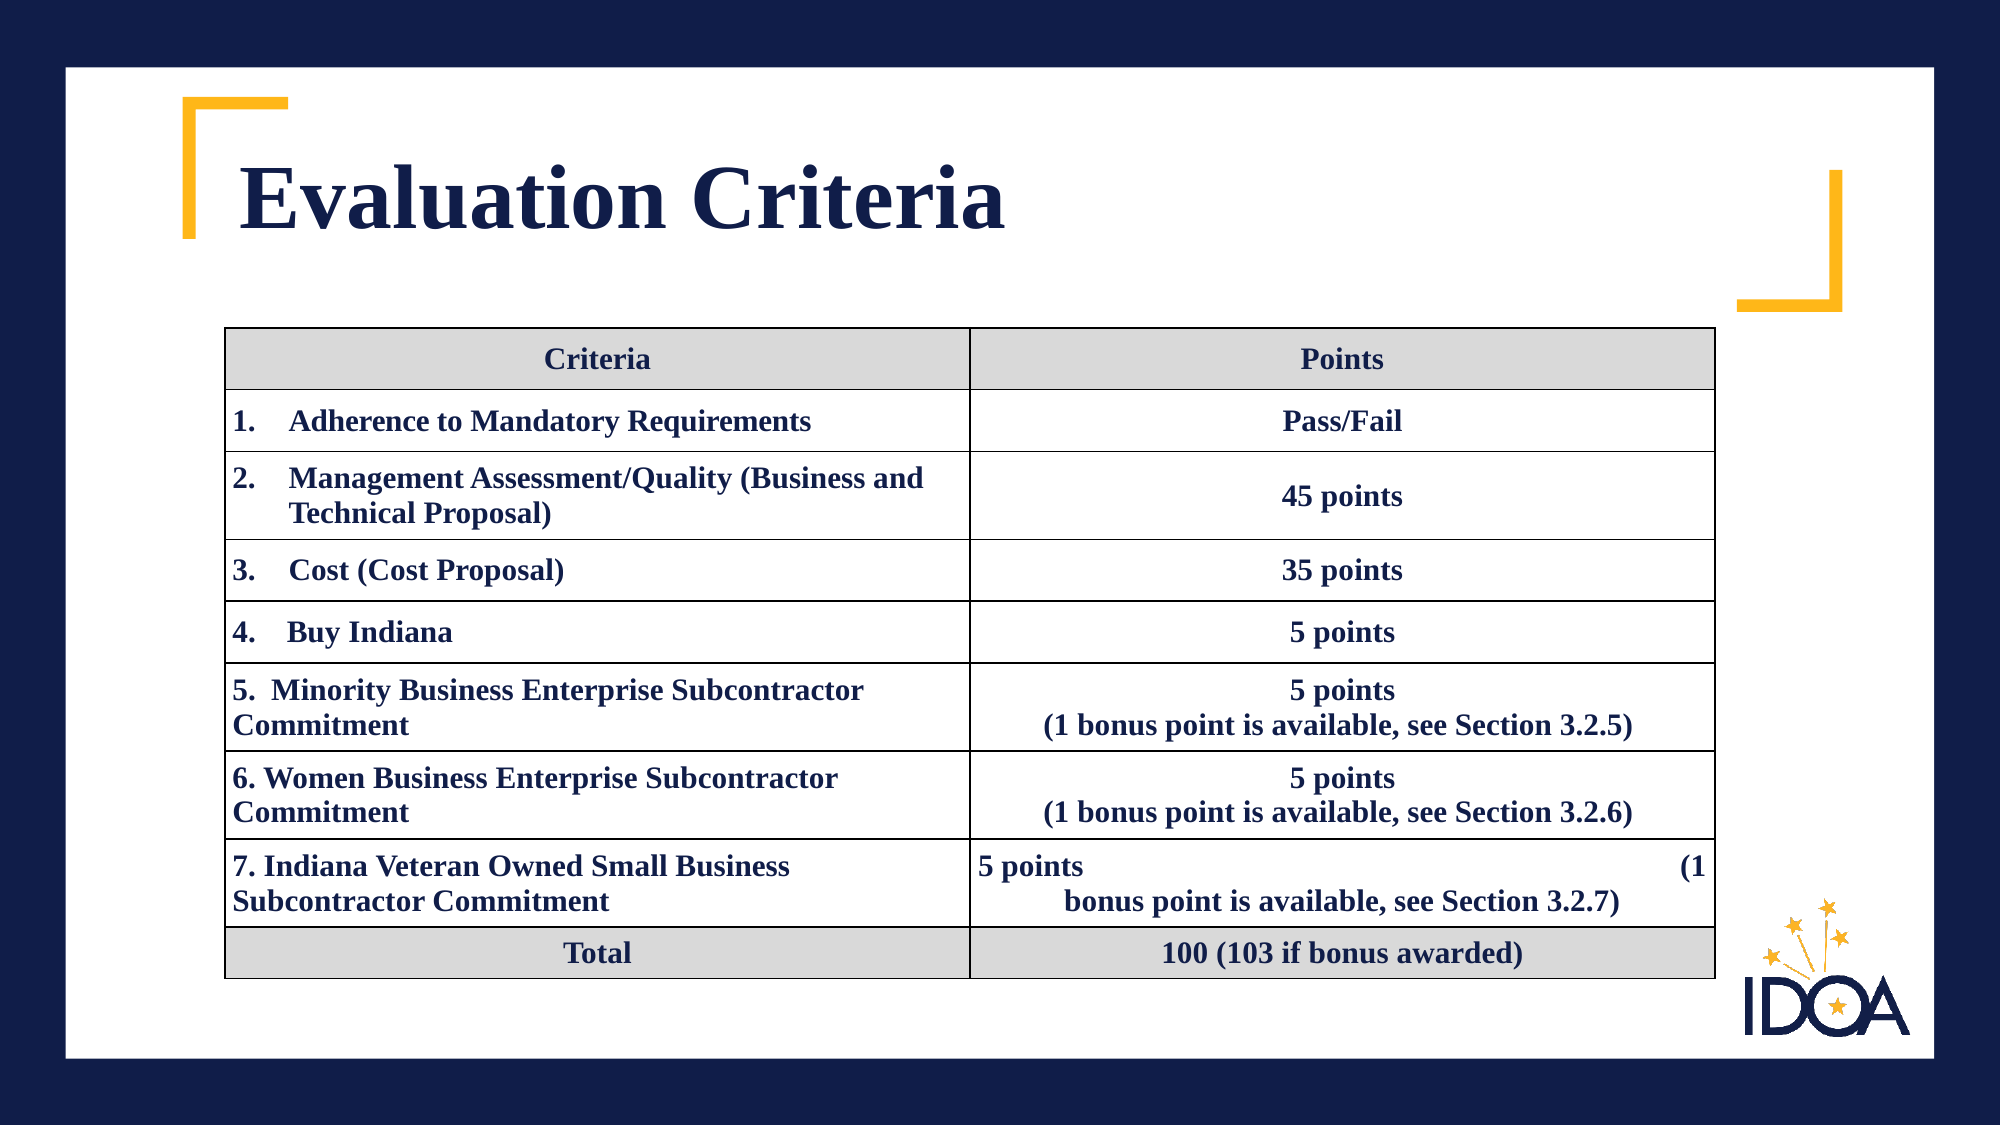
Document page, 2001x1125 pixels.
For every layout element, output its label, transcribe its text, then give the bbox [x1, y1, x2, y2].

table_cell 100 (103 if bonus awarded) [971, 928, 1714, 978]
table_cell 5 points (1 bonus point is available, see Section 3.2.5) [971, 664, 1714, 750]
table_cell 5 points (1 bonus point is available, see Section 3.2.6) [971, 752, 1714, 838]
table_cell Adherence to Mandatory Requirements [226, 390, 969, 451]
table_header Points [971, 329, 1714, 389]
table_cell 35 points [971, 540, 1714, 600]
table_cell 5. Minority Business Enterprise Subcontractor Commitment [226, 664, 969, 750]
table_cell 4. Buy Indiana [226, 602, 969, 662]
table_cell Total [226, 928, 969, 978]
table_cell Cost (Cost Proposal) [226, 540, 969, 600]
table_cell 7. Indiana Veteran Owned Small Business Subcontractor Commitment [226, 840, 969, 926]
table_cell 6. Women Business Enterprise Subcontractor Commitment [226, 752, 969, 838]
table_cell 5 points [971, 602, 1714, 662]
table_cell Management Assessment/Quality (Business and Technical Proposal) [226, 452, 969, 539]
picture [1702, 857, 1959, 1114]
title Evaluation Criteria [225, 142, 1800, 279]
table_cell 45 points [971, 452, 1714, 539]
table_cell 5 points (1 bonus point is available, see Section 3.2.7) [971, 840, 1714, 926]
table_header Criteria [226, 329, 969, 389]
table_cell Pass/Fail [971, 390, 1714, 451]
